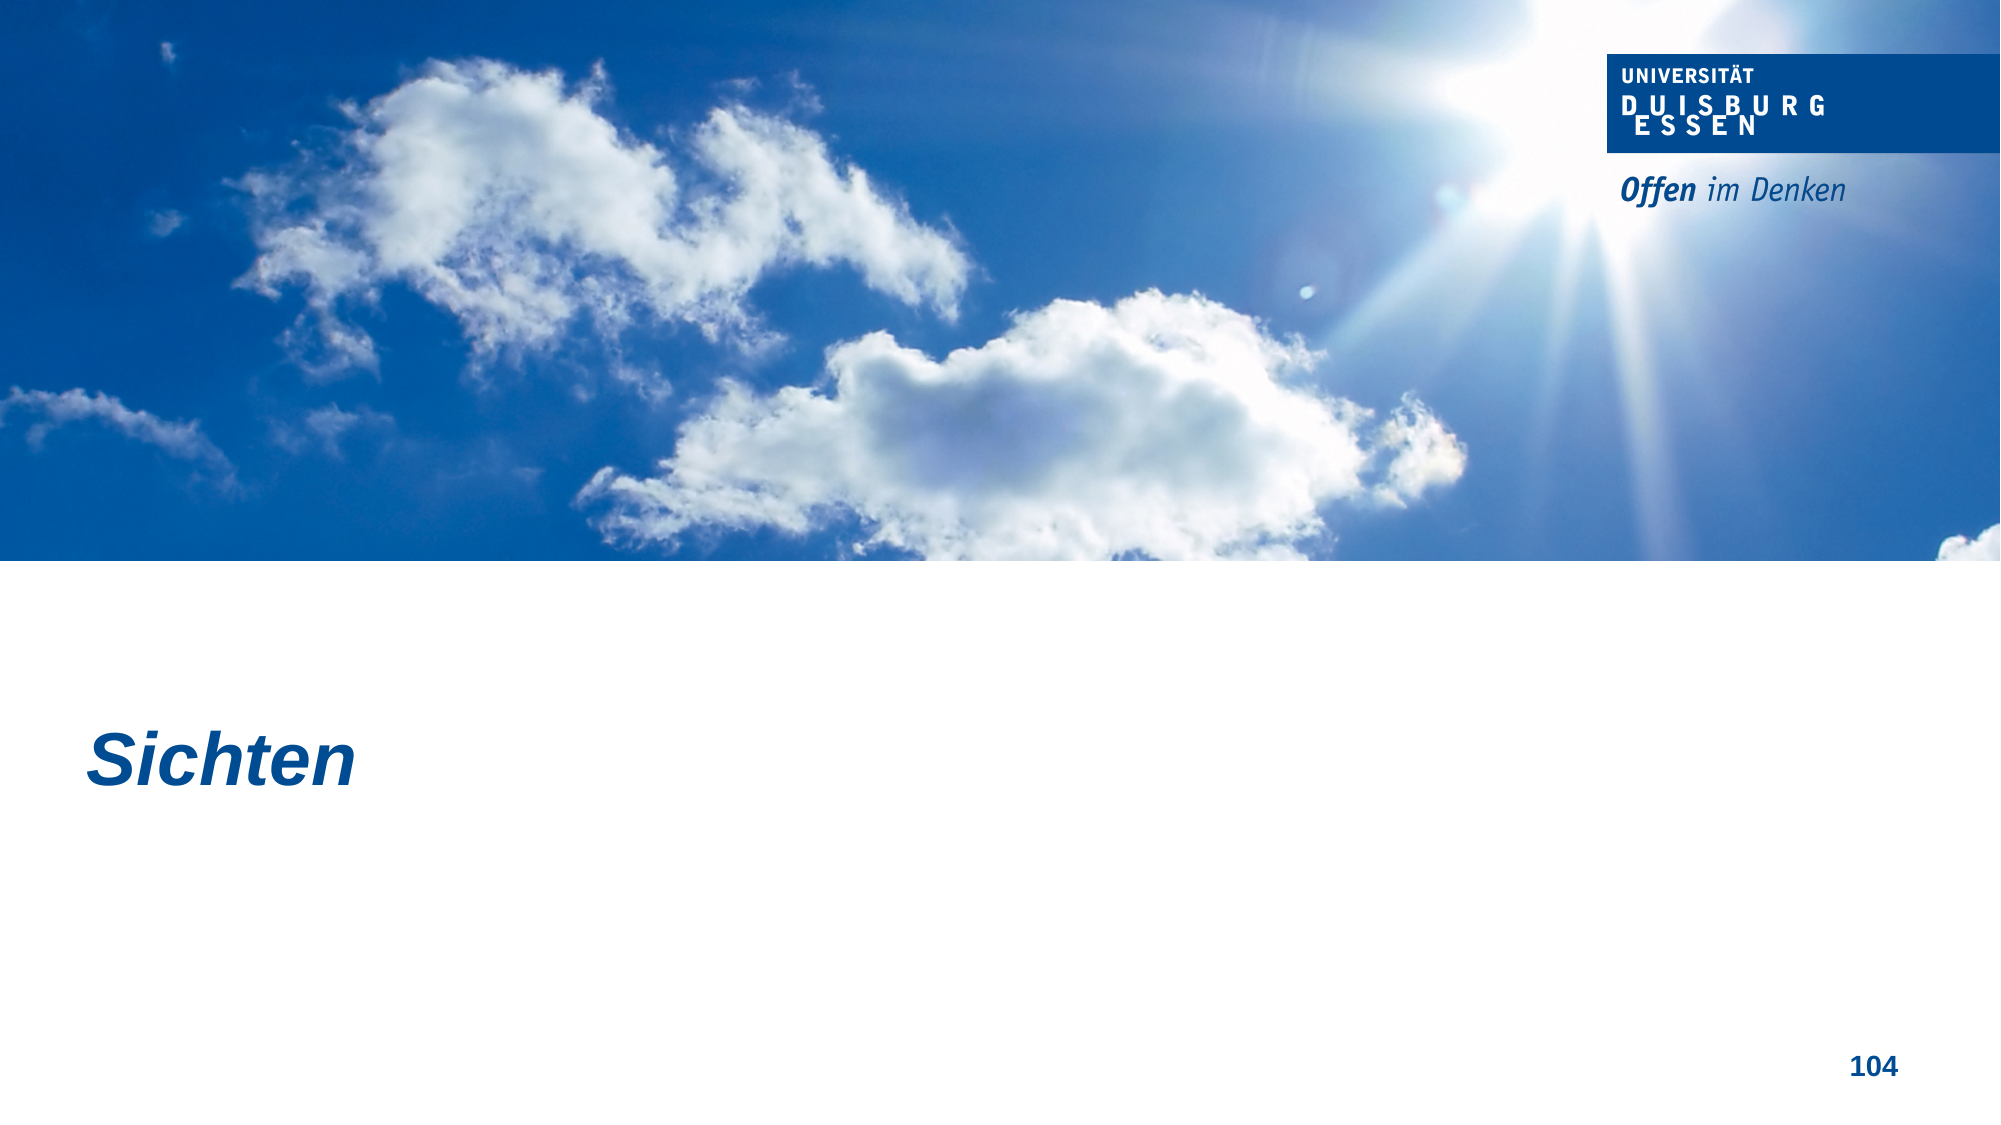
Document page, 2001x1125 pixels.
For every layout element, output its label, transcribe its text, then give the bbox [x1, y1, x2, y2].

list Sichten [86, 710, 1276, 789]
slide_number 104 [1677, 1039, 1914, 1081]
picture [0, 0, 2000, 561]
